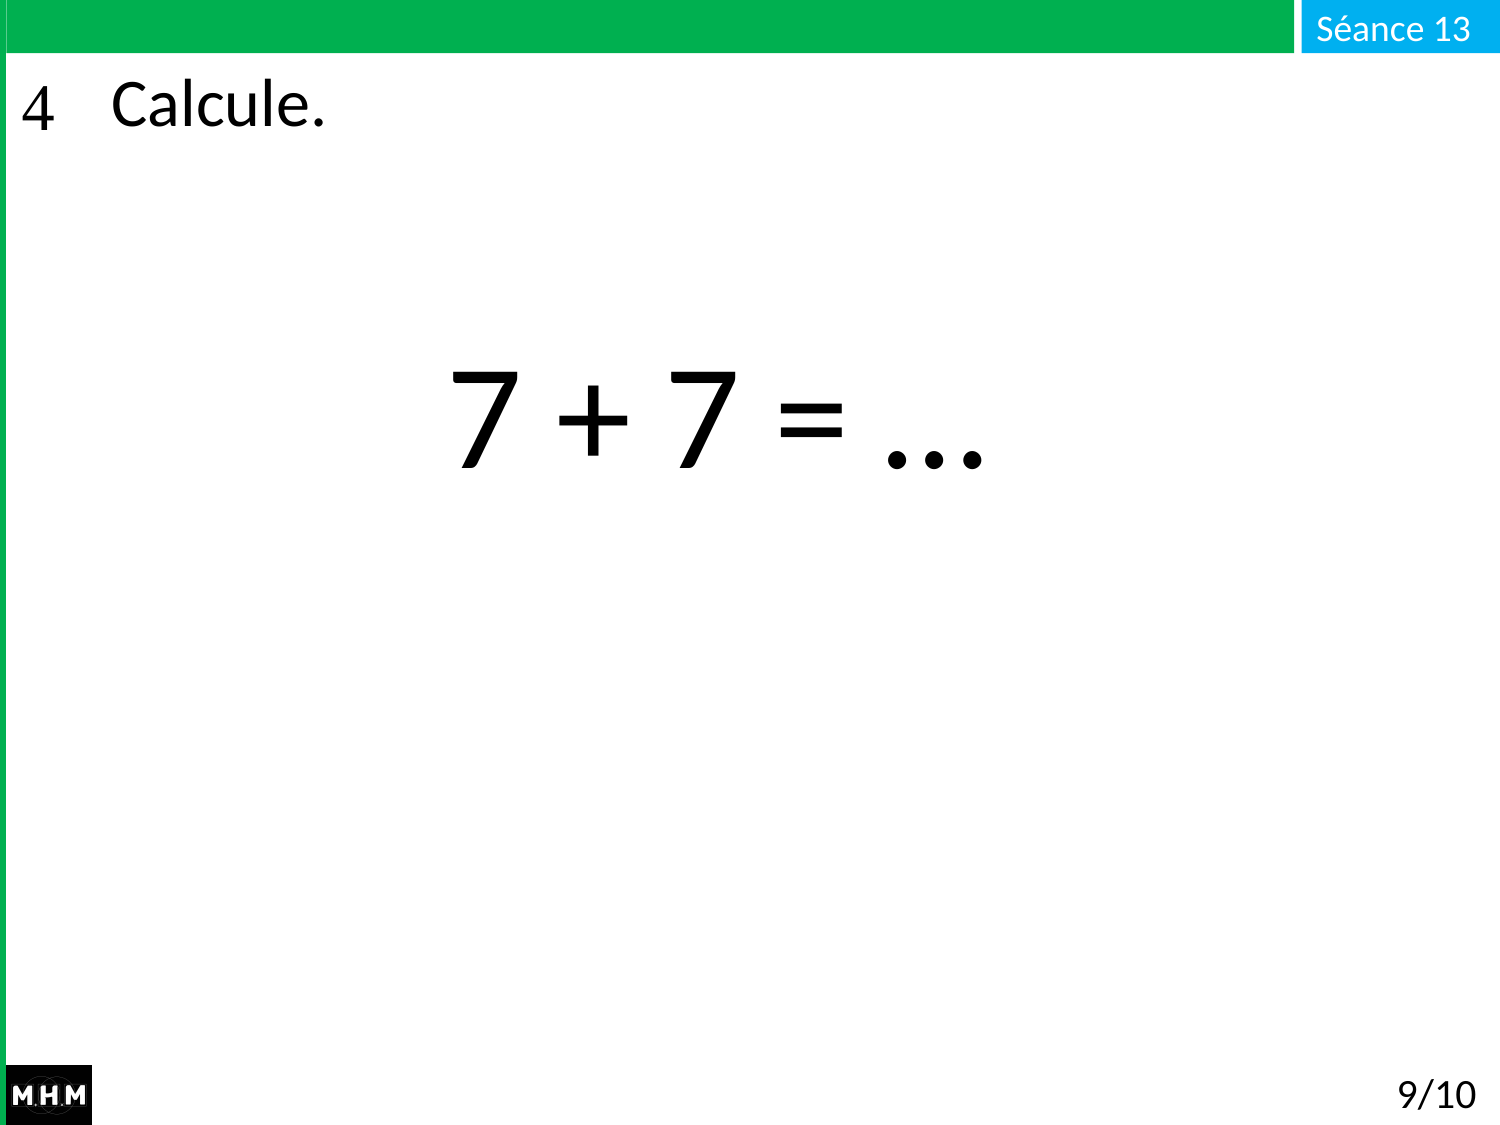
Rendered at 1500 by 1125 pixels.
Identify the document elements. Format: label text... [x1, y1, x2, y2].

title Calcule. [96, 60, 1391, 150]
text_box 7 + 7 = … [431, 311, 1069, 507]
picture [6, 1065, 92, 1125]
list 9/10 [1373, 1064, 1500, 1125]
